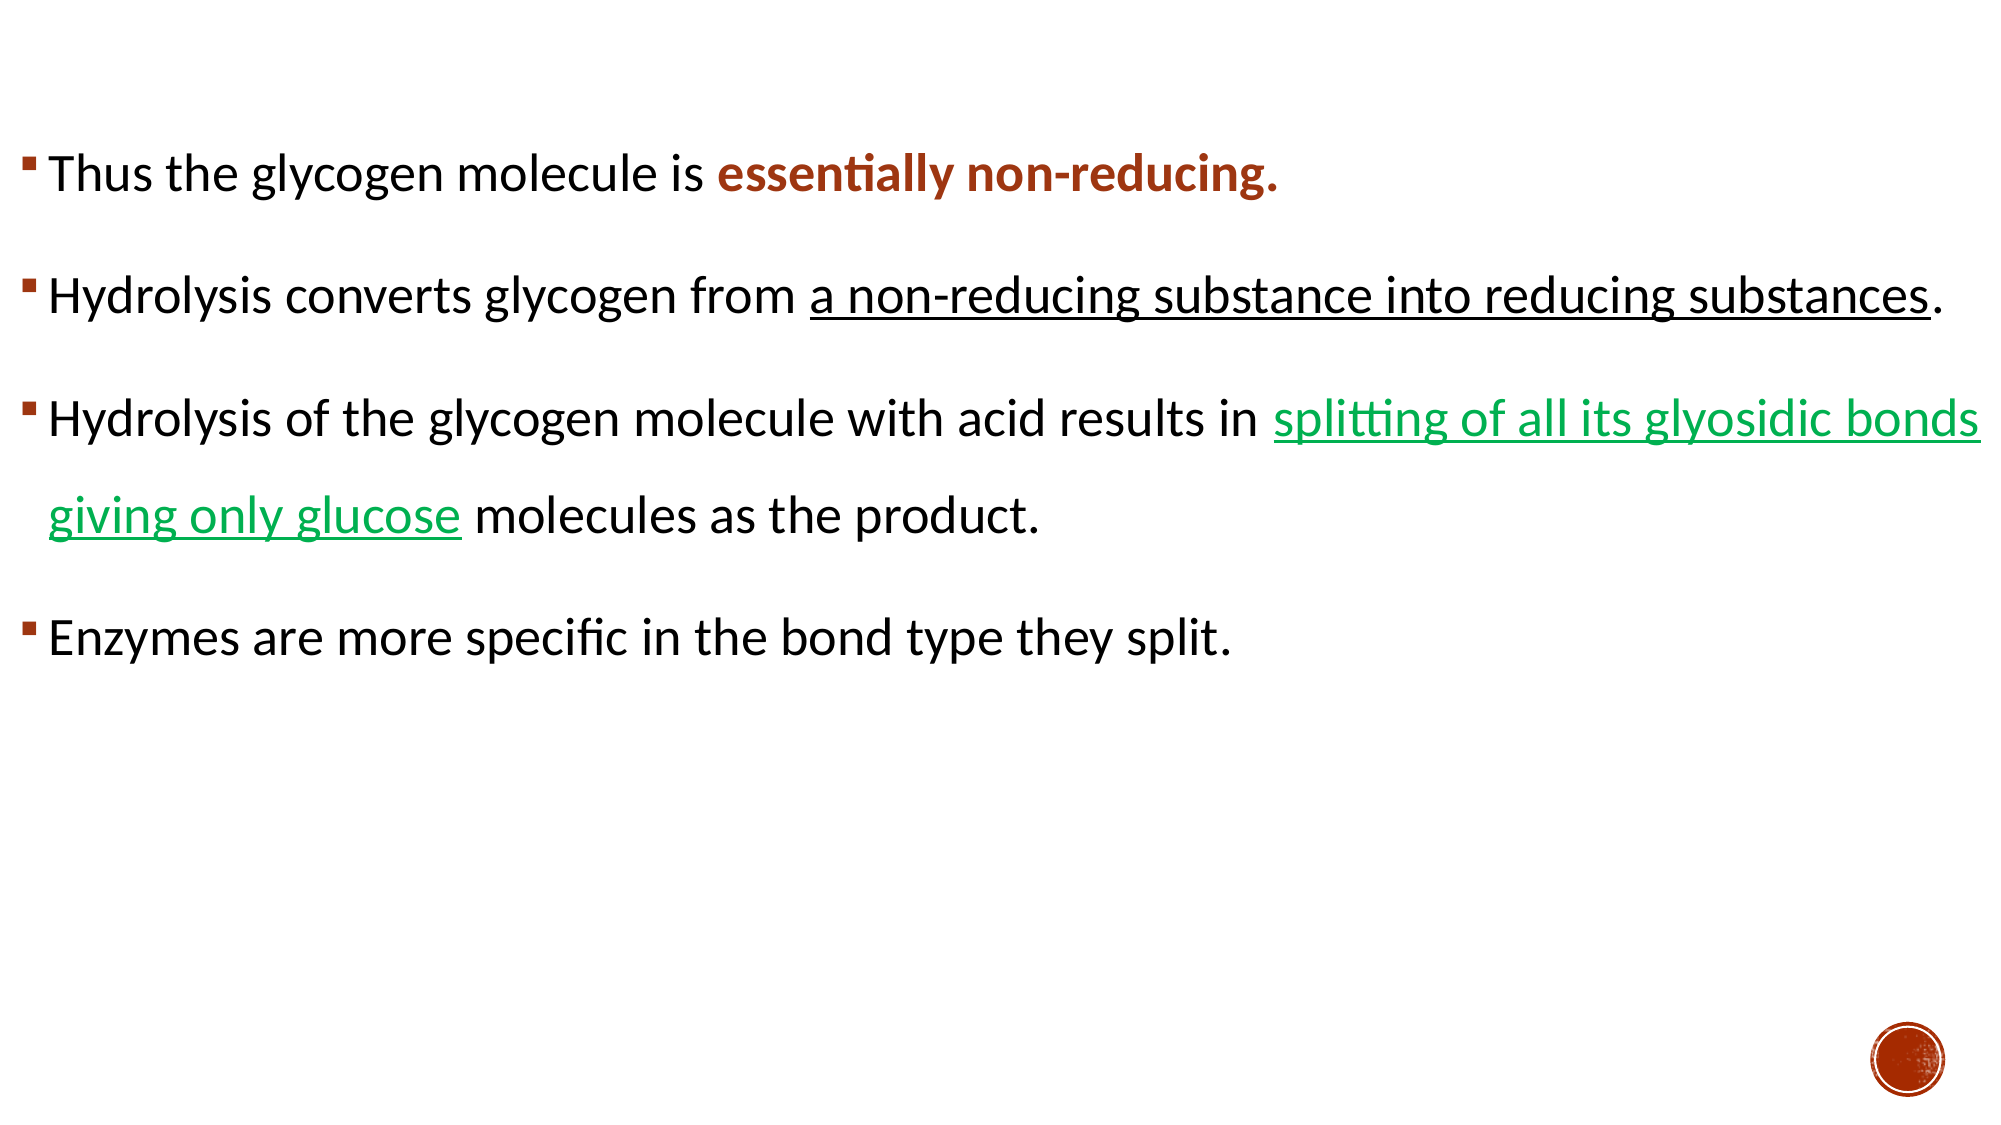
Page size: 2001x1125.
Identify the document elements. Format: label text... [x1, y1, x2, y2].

list Thus the glycogen molecule is essentially non-reducing. Hydrolysis converts glycogen from a non-reducing substance into reducing substances. Hydrolysis of the glycogen molecule with acid results in splitting of all its glyosidic bonds giving only glucose molecules as the product. Enzymes are more specific in the bond type they split. [3, 97, 2000, 924]
